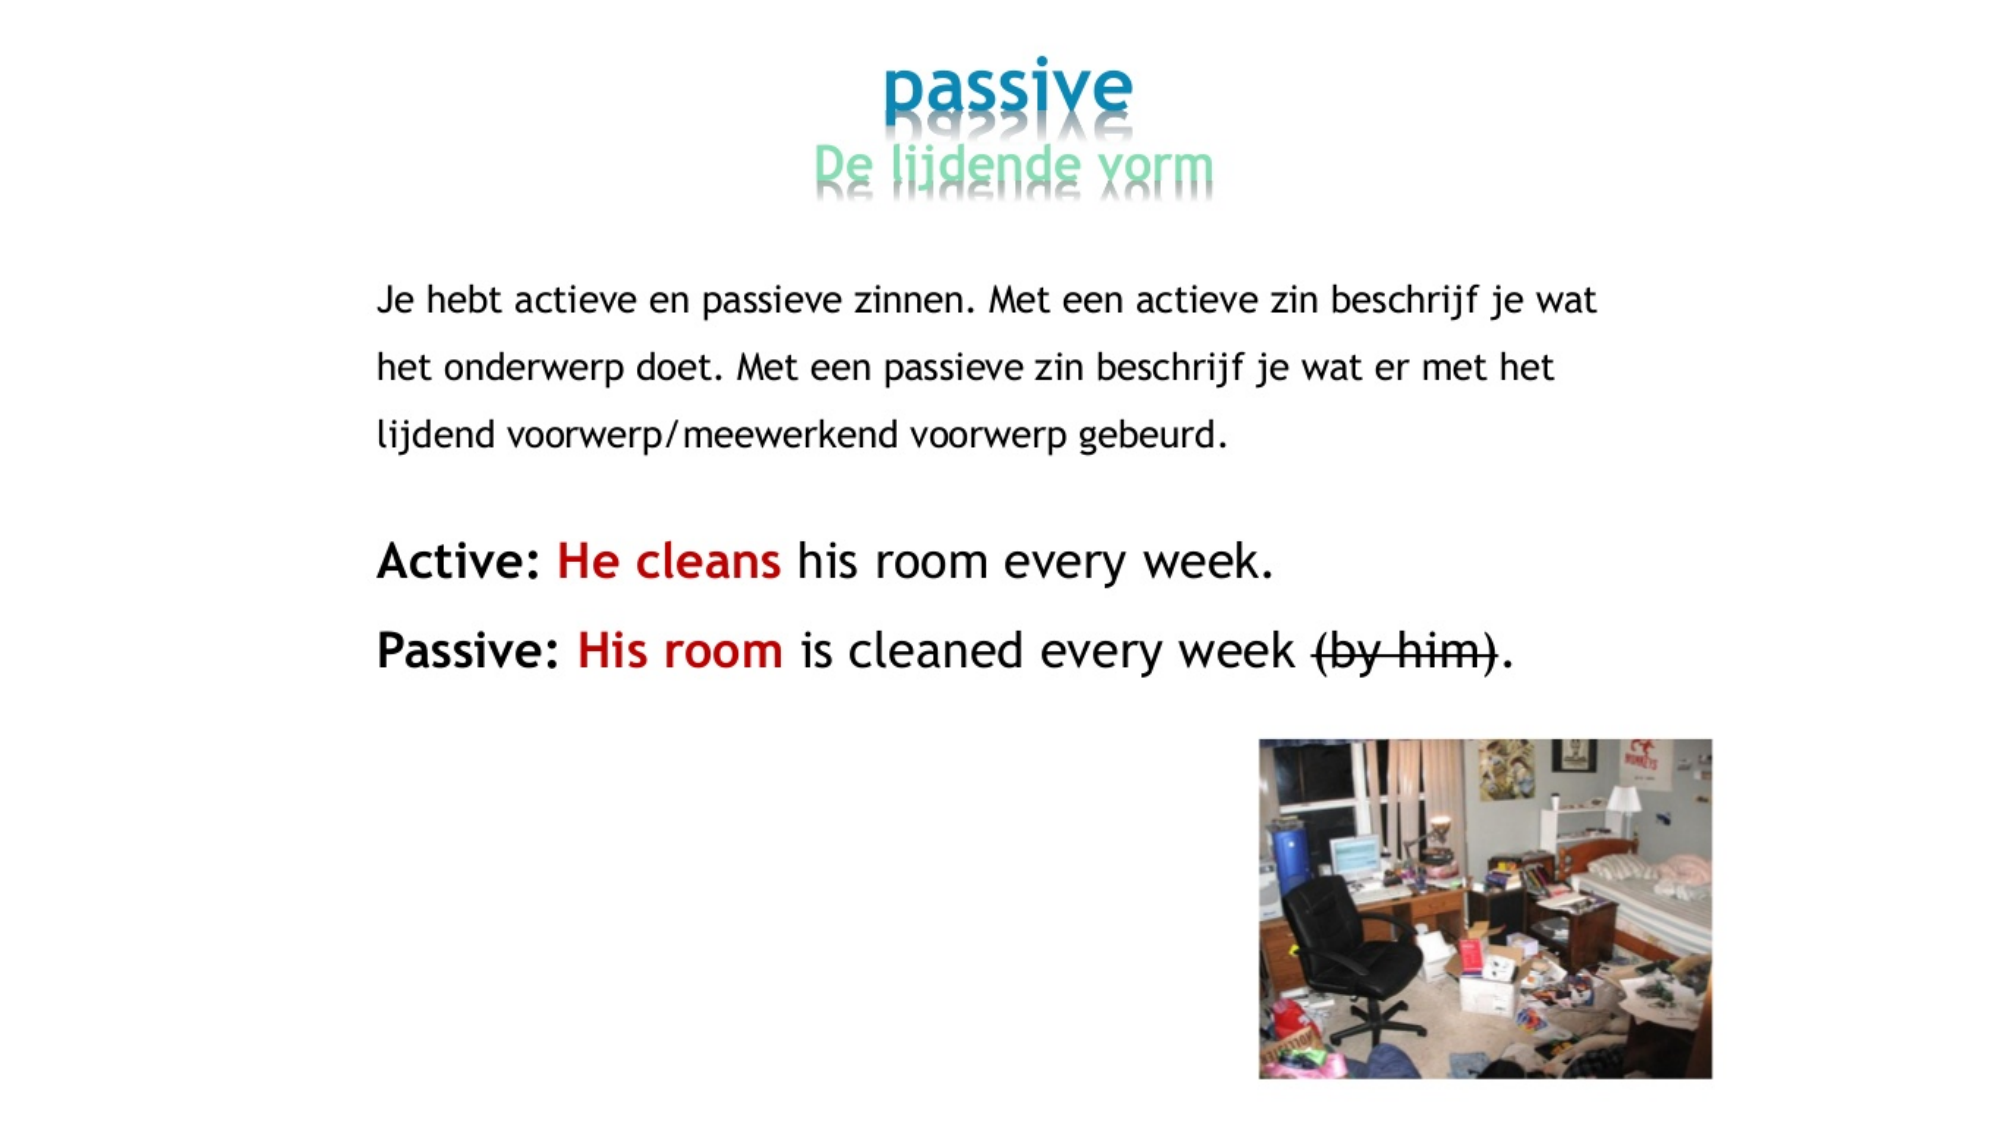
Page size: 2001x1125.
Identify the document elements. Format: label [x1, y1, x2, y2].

picture [249, 0, 1750, 1125]
